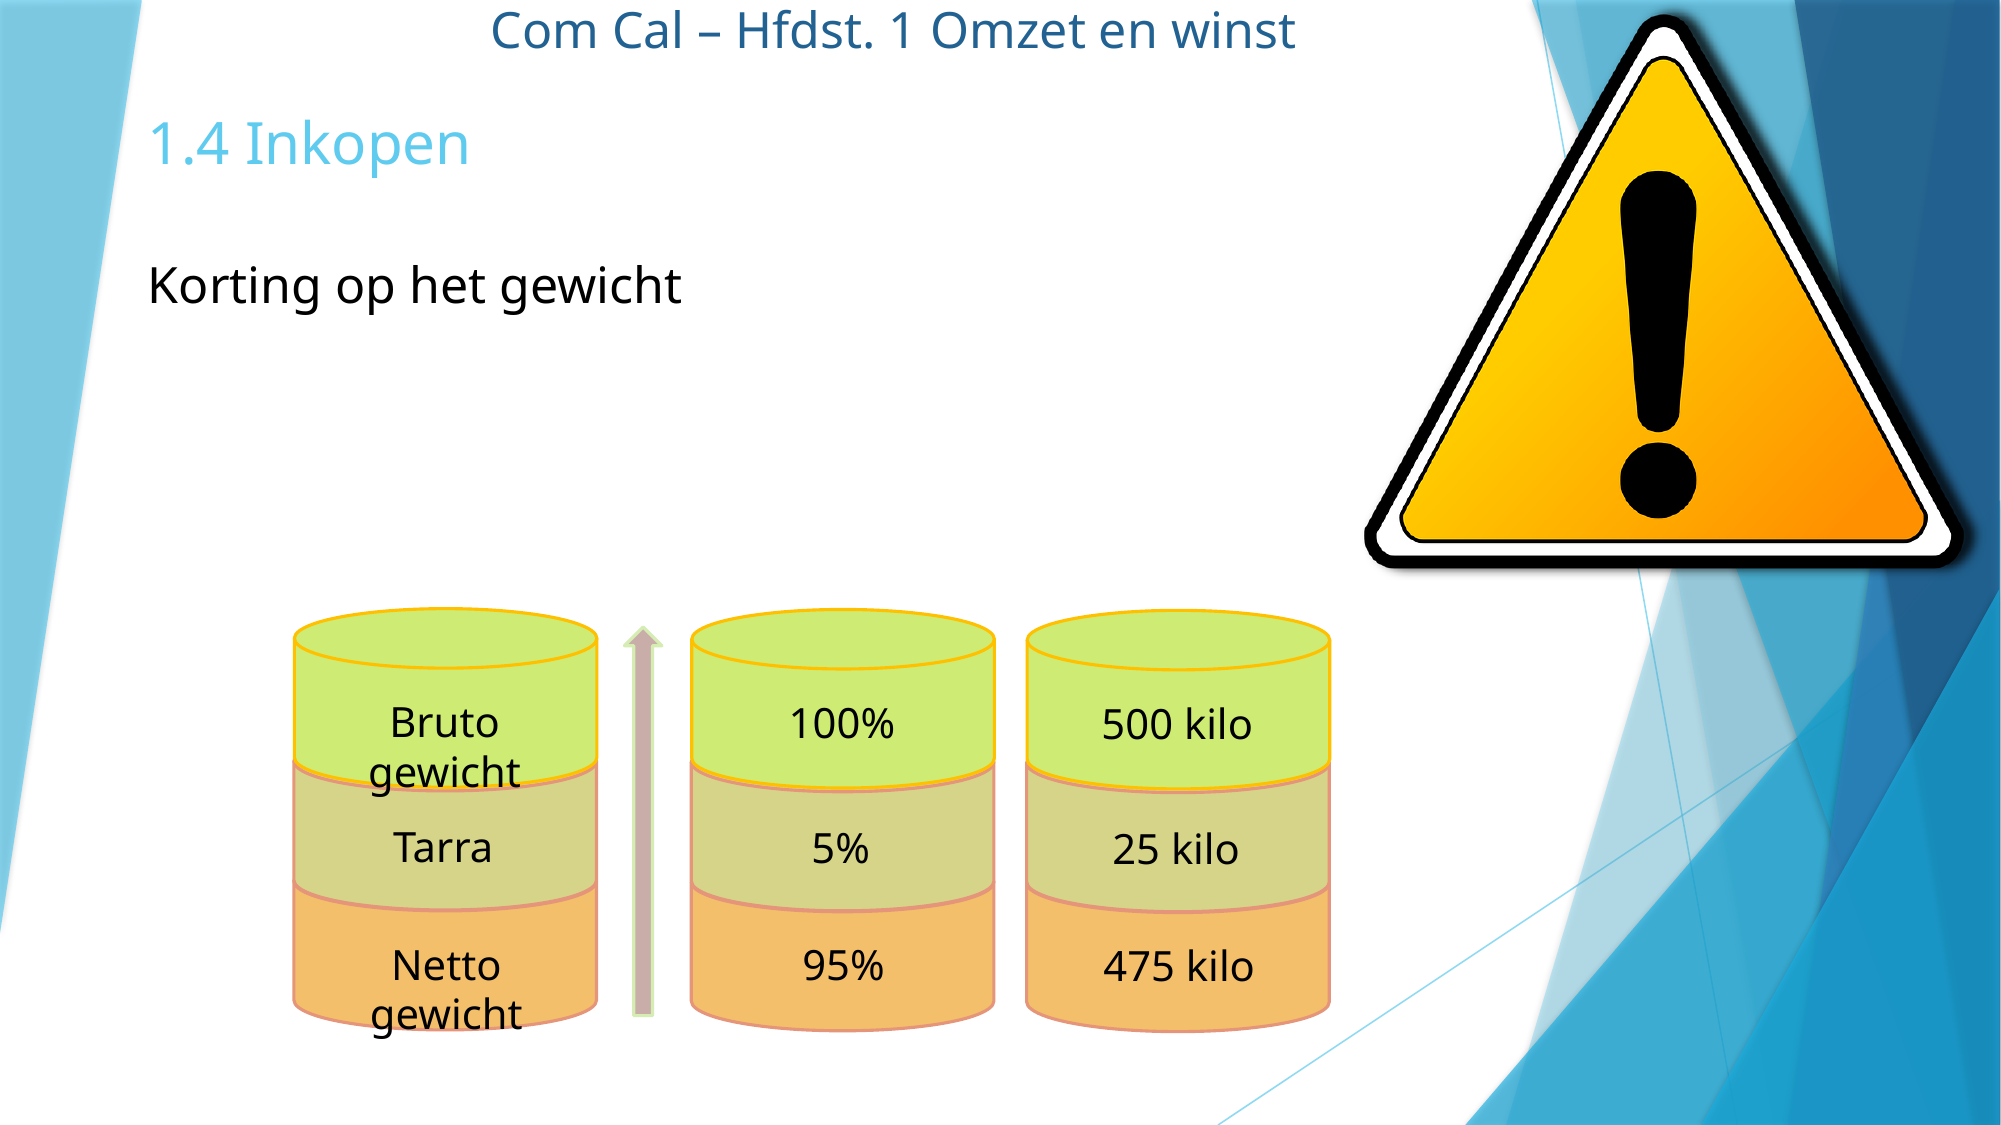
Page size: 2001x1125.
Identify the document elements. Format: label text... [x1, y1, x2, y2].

text_box [689, 883, 996, 1033]
text_box 25 kilo [1025, 815, 1327, 881]
text_box [1025, 761, 1331, 914]
text_box 1.4 Inkopen [133, 99, 952, 184]
text_box [1025, 885, 1331, 1034]
text_box 500 kilo [1027, 690, 1328, 756]
text_box Com Cal – Hfdst. 1 Omzet en winst [9, 0, 1359, 66]
text_box [622, 625, 664, 1018]
text_box 475 kilo [1028, 932, 1330, 998]
text_box [1025, 608, 1332, 791]
text_box Tarra [293, 813, 594, 879]
text_box [689, 760, 996, 913]
text_box [292, 607, 599, 765]
text_box 5% [690, 814, 991, 880]
text_box 95% [693, 931, 994, 997]
picture [1360, 0, 1987, 581]
text_box Bruto gewicht [294, 688, 595, 804]
text_box [292, 881, 599, 1008]
text_box 100% [691, 689, 993, 755]
text_box [690, 607, 996, 790]
text_box [292, 759, 599, 912]
text_box Korting op het gewicht [133, 245, 757, 321]
text_box Netto gewicht [296, 930, 597, 1046]
